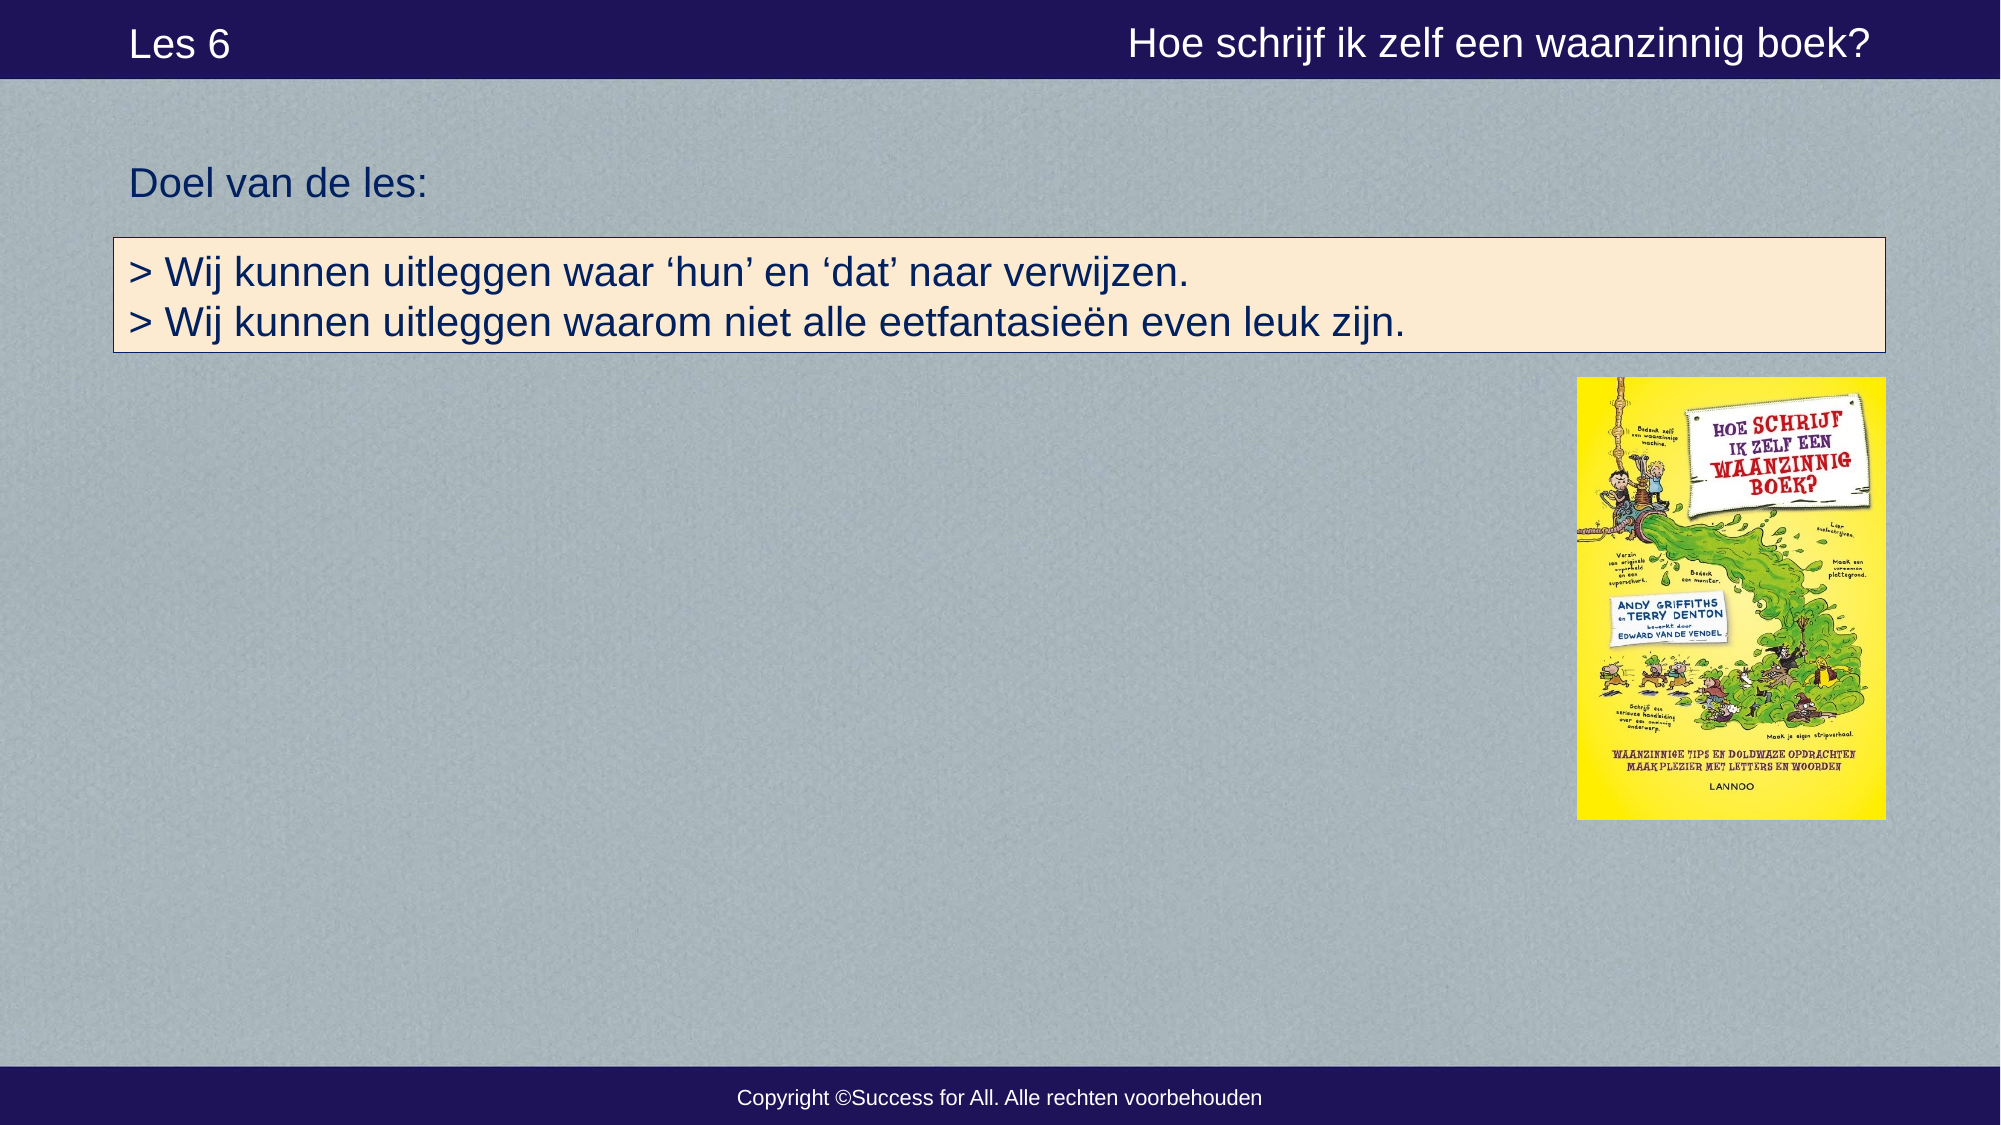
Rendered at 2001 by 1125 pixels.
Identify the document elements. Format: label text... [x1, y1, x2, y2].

text_box Copyright ©Success for All. Alle rechten voorbehouden [0, 1076, 2000, 1125]
text_box Doel van de les: [113, 148, 1635, 214]
text_box Hoe schrijf ik zelf een waanzinnig boek? [999, 8, 1886, 73]
text_box > Wij kunnen uitleggen waar ‘hun’ en ‘dat’ naar verwijzen. > Wij kunnen uitleggen waarom niet alle eetfantasieën even leuk zijn. [113, 237, 1886, 353]
picture [0, 0, 2001, 1125]
text_box Les 6 [114, 9, 354, 75]
